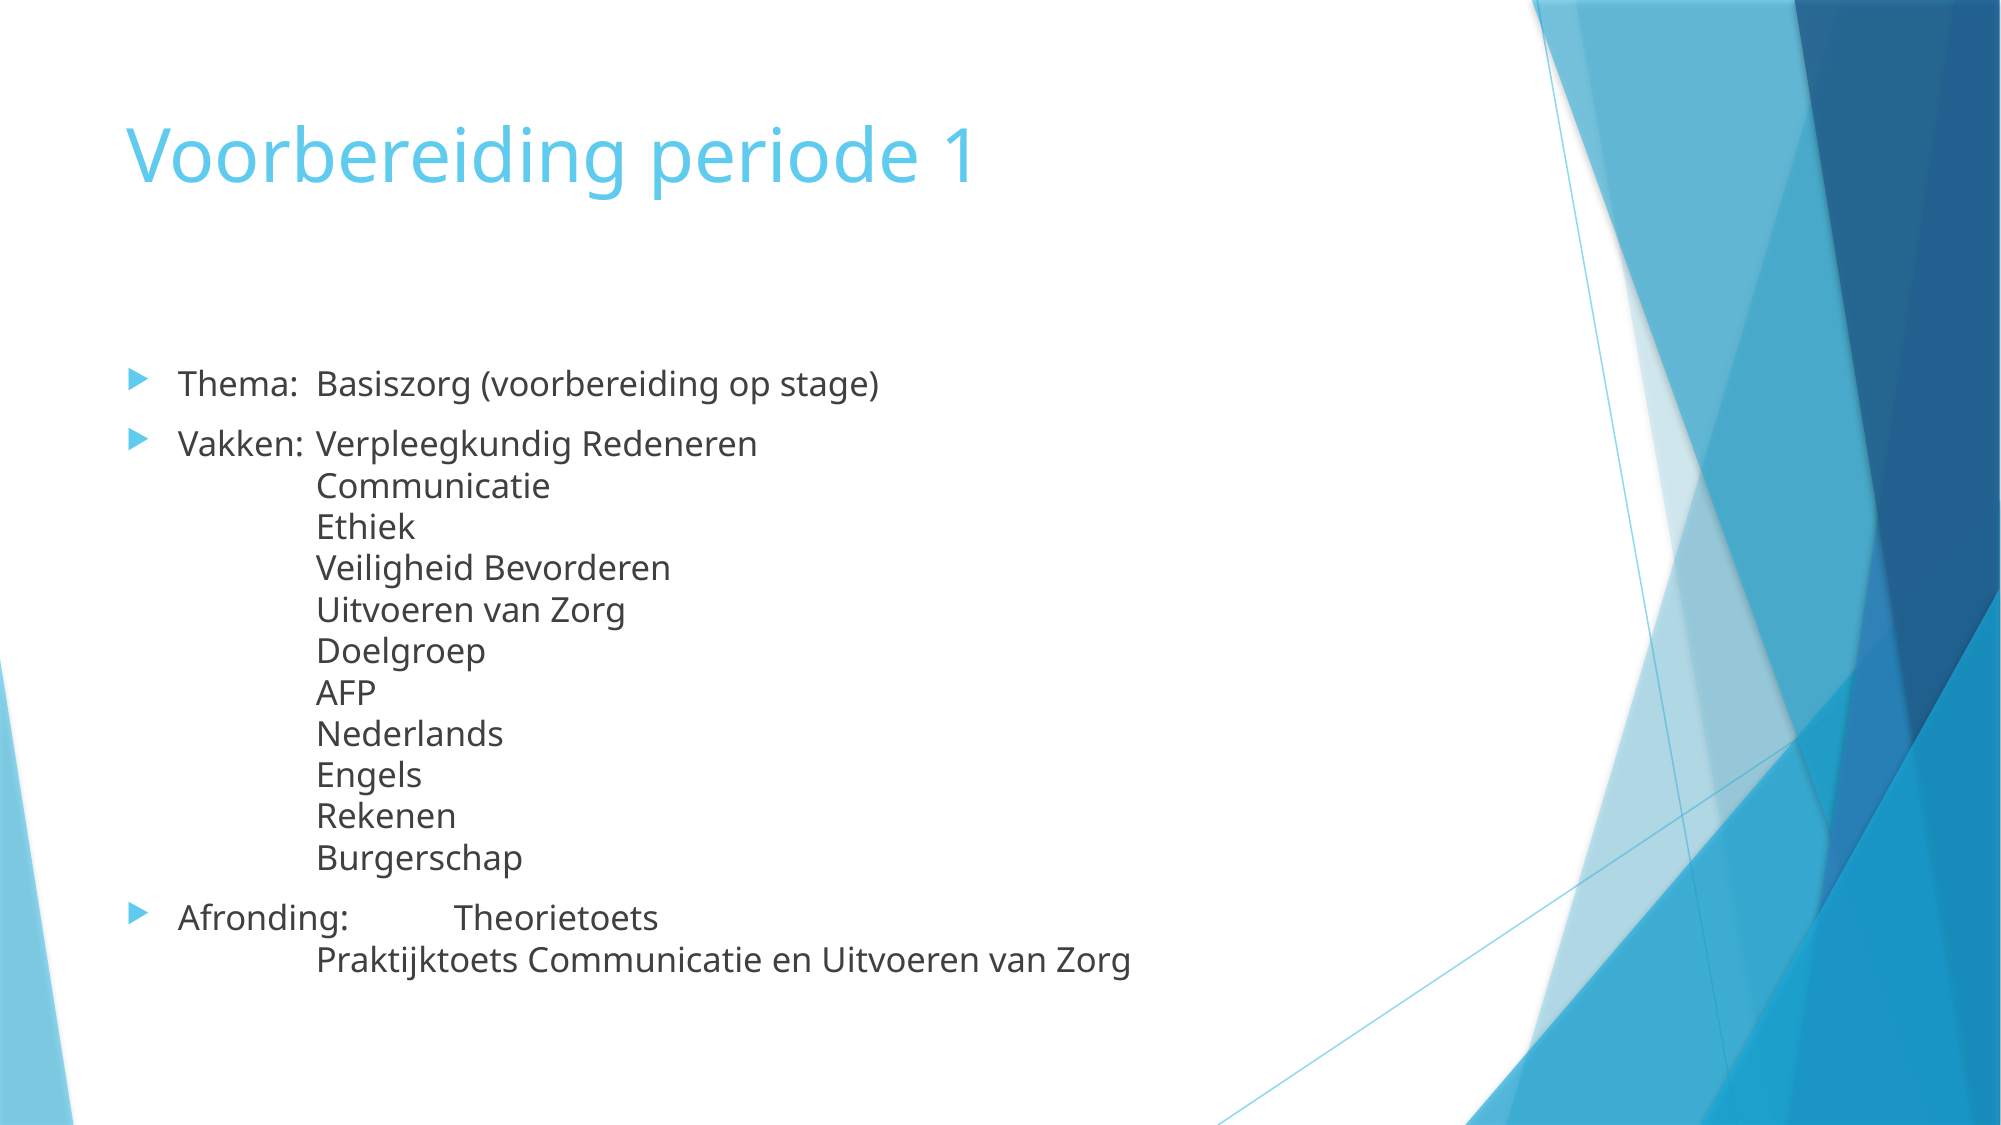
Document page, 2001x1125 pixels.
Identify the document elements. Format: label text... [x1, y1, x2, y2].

list Thema: Basiszorg (voorbereiding op stage) Vakken: Verpleegkundig Redeneren Communicatie Ethiek Veiligheid Bevorderen Uitvoeren van Zorg Doelgroep AFP Nederlands Engels Rekenen Burgerschap Afronding: Theorietoets Praktijktoets Communicatie en Uitvoeren van Zorg [111, 354, 1522, 992]
title Voorbereiding periode 1 [111, 99, 1522, 317]
